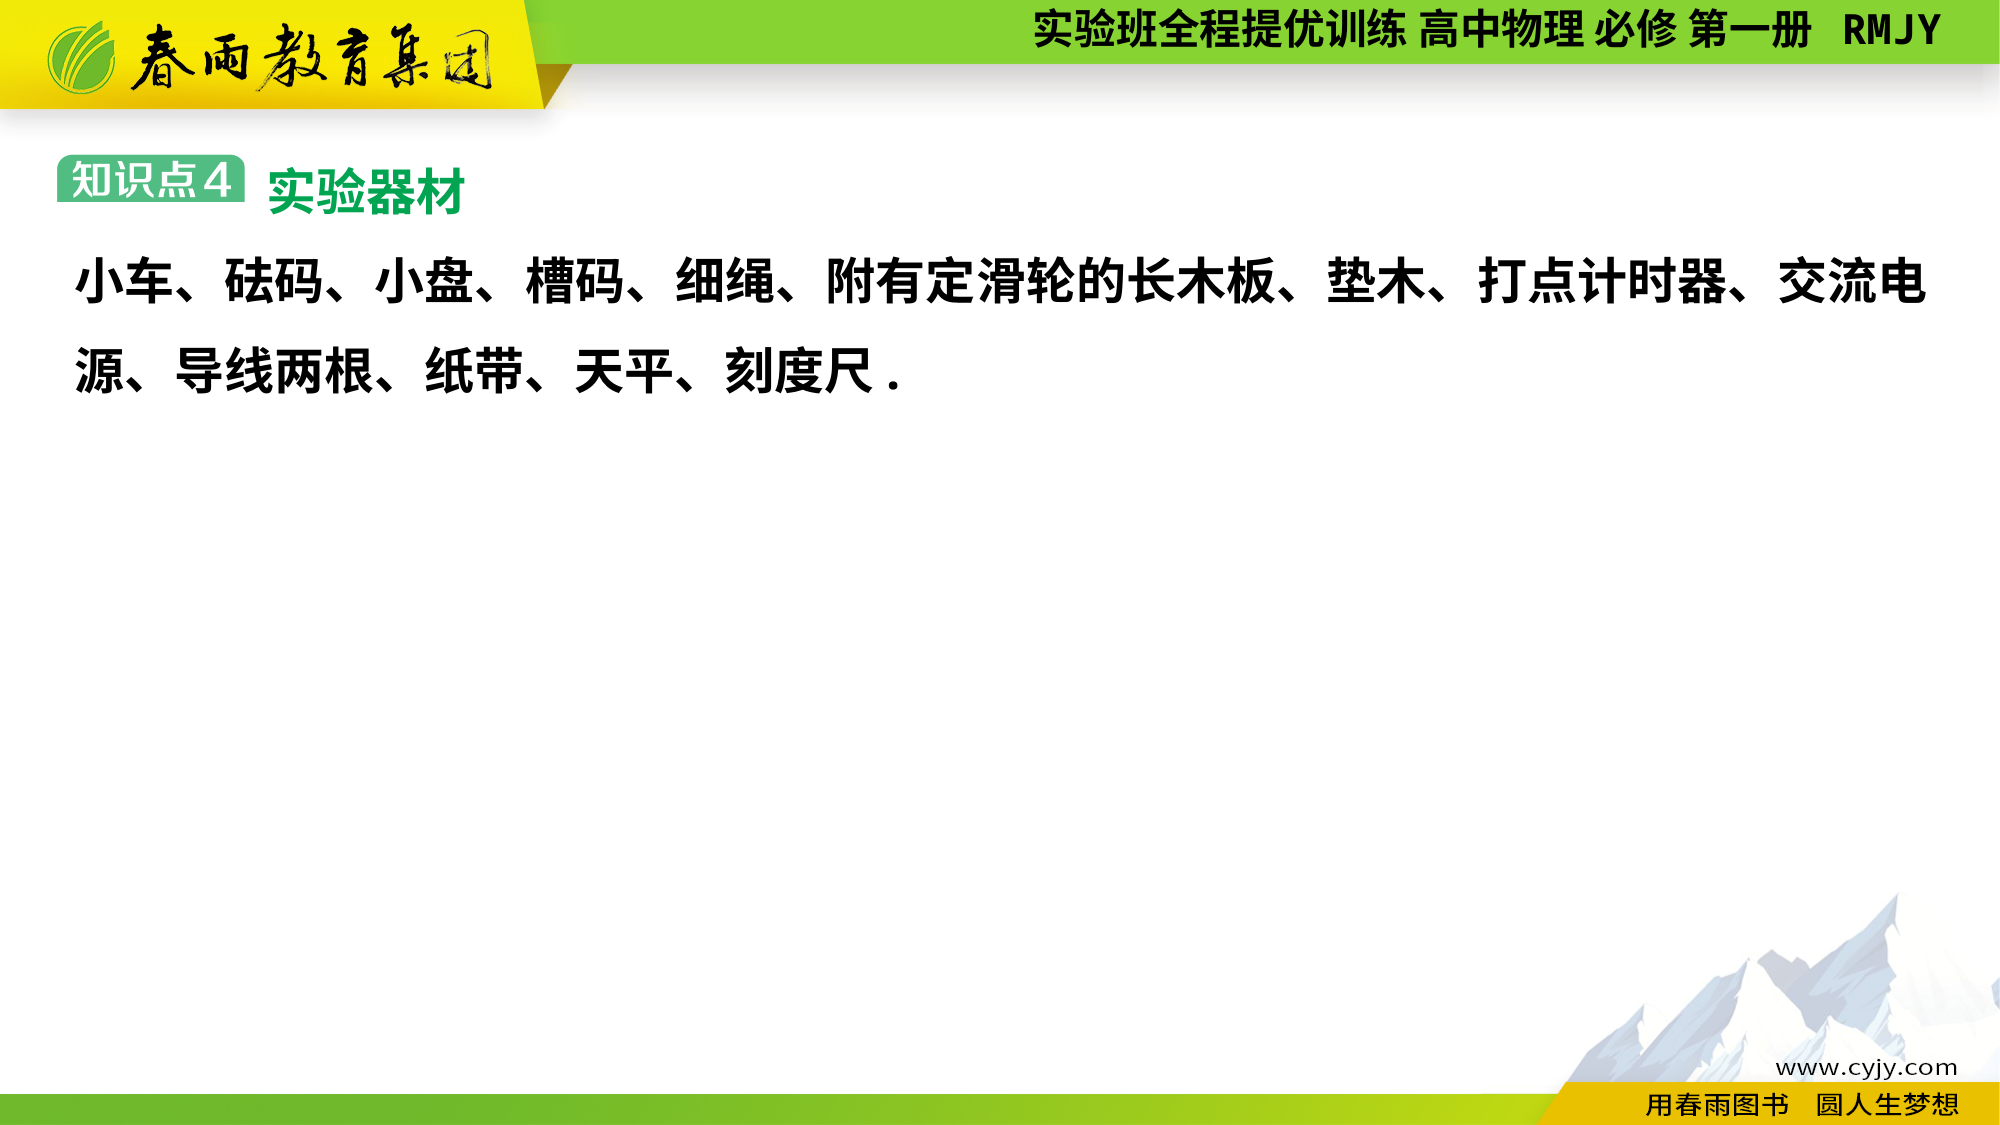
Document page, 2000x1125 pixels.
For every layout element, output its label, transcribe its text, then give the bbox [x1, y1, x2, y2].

list 实验器材 小车、砝码、小盘、槽码、细绳、附有定滑轮的长木板、垫木、打点计时器、交流电源、导线两根、纸带、天平、刻度尺. [59, 122, 1944, 399]
picture [0, 0, 2000, 1125]
